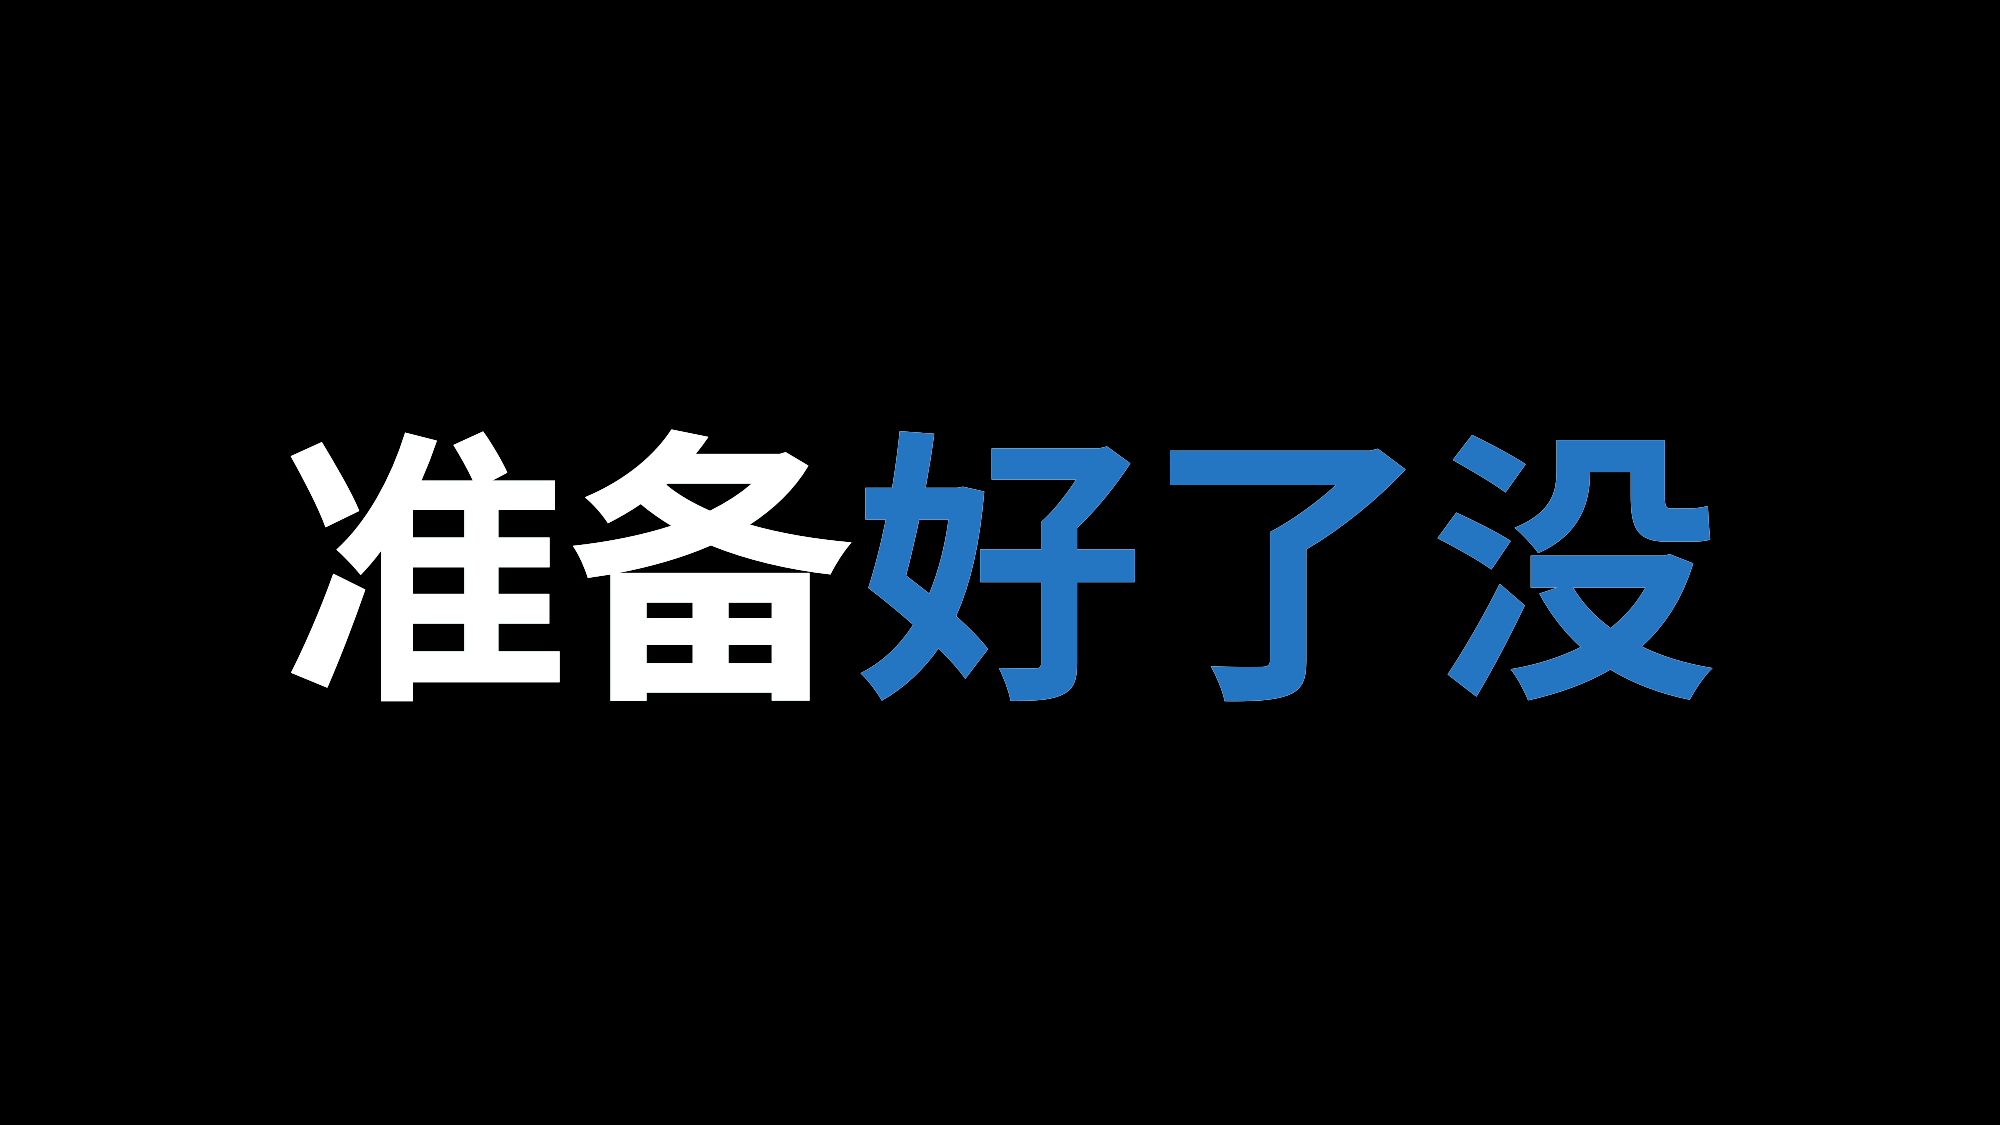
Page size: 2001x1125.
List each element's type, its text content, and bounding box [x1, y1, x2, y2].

text_box 准备好了没 [70, 380, 1930, 741]
